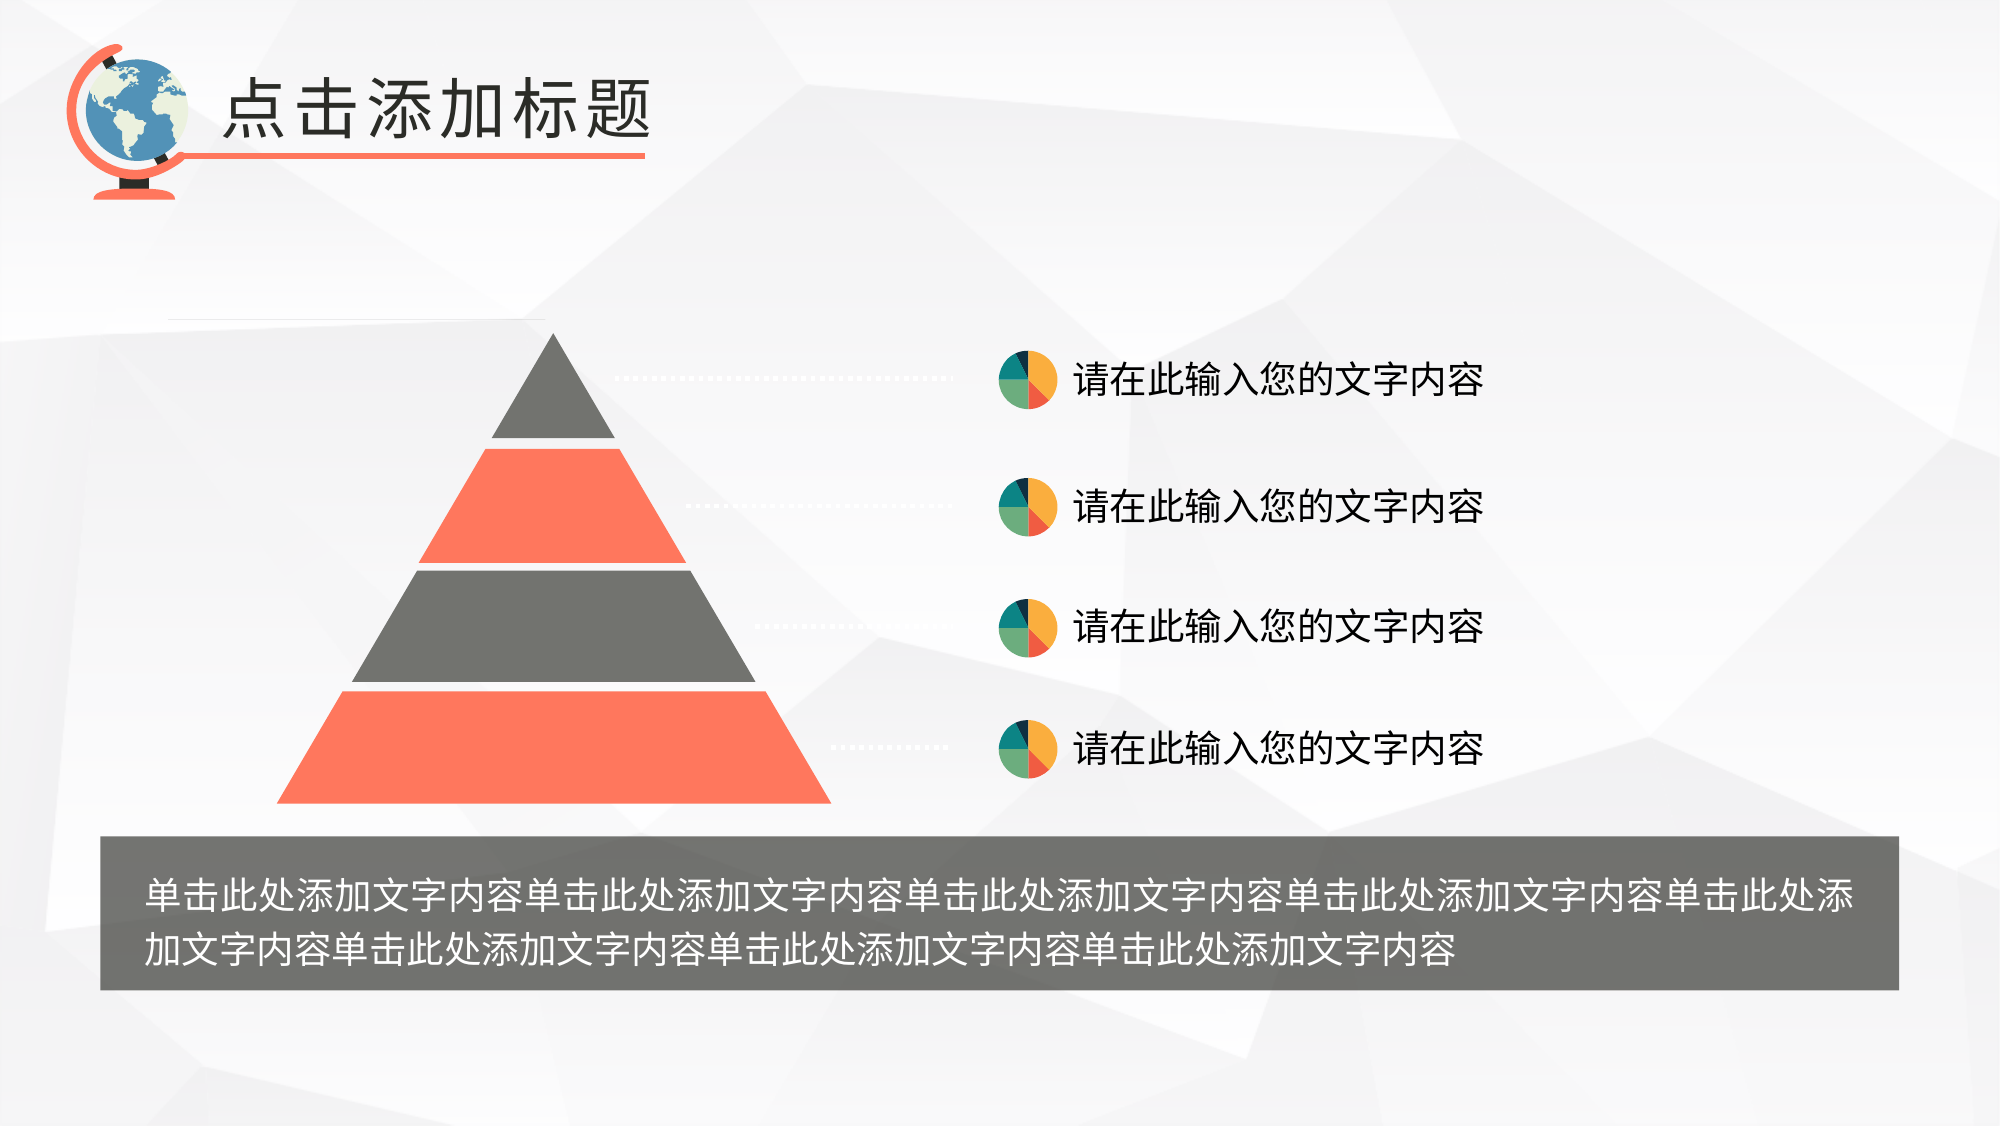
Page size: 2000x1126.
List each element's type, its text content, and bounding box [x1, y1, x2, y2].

text_box 请在此输入您的文字内容 [1057, 595, 1510, 656]
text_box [998, 350, 1058, 410]
text_box [489, 331, 617, 441]
text_box [350, 568, 758, 684]
text_box [98, 834, 1901, 993]
text_box [274, 689, 834, 806]
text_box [998, 719, 1058, 779]
text_box [166, 317, 548, 322]
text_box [66, 42, 703, 200]
text_box 请在此输入您的文字内容 [1057, 717, 1510, 777]
text_box 请在此输入您的文字内容 [1057, 348, 1510, 409]
picture [0, 0, 2000, 1126]
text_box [998, 477, 1058, 537]
text_box 单击此处添加文字内容单击此处添加文字内容单击此处添加文字内容单击此处添加文字内容单击此处添加文字内容单击此处添加文字内容单击此处添加文字内容单击此处添加文字内容 [129, 855, 1870, 979]
text_box [416, 446, 689, 566]
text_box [998, 598, 1058, 658]
text_box 请在此输入您的文字内容 [1057, 475, 1510, 536]
